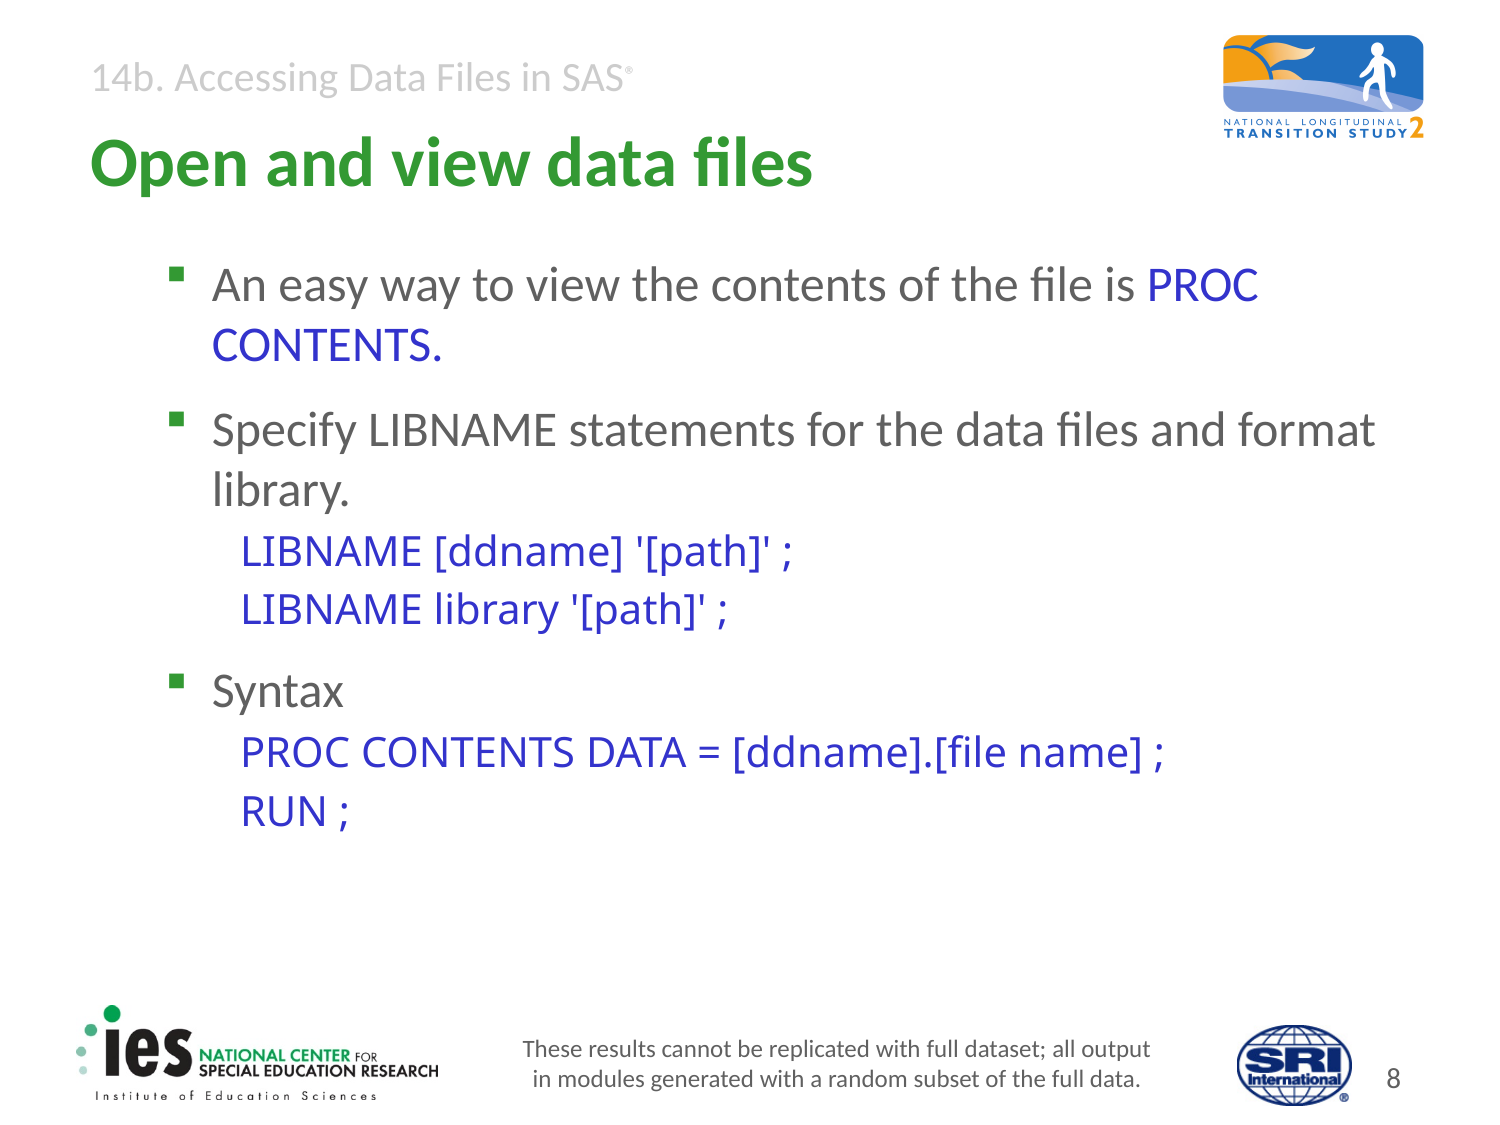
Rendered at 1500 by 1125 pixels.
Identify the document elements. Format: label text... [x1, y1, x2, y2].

title Open and view data files [74, 90, 1426, 226]
slide_number 7 [1312, 1051, 1417, 1125]
picture [1237, 1025, 1352, 1106]
list An easy way to view the contents of the file is PROC CONTENTS. Specify LIBNAME statements for the data files and format library. LIBNAME [ddname] '[path]' ; LIBNAME library '[path]' ; Syntax PROC CONTENTS DATA = [ddname].[file name] ; RUN ; [74, 243, 1426, 987]
footer These results cannot be replicated with full dataset; all output in modules generated with a random subset of the full data. [437, 1024, 1238, 1104]
picture [76, 1005, 438, 1100]
